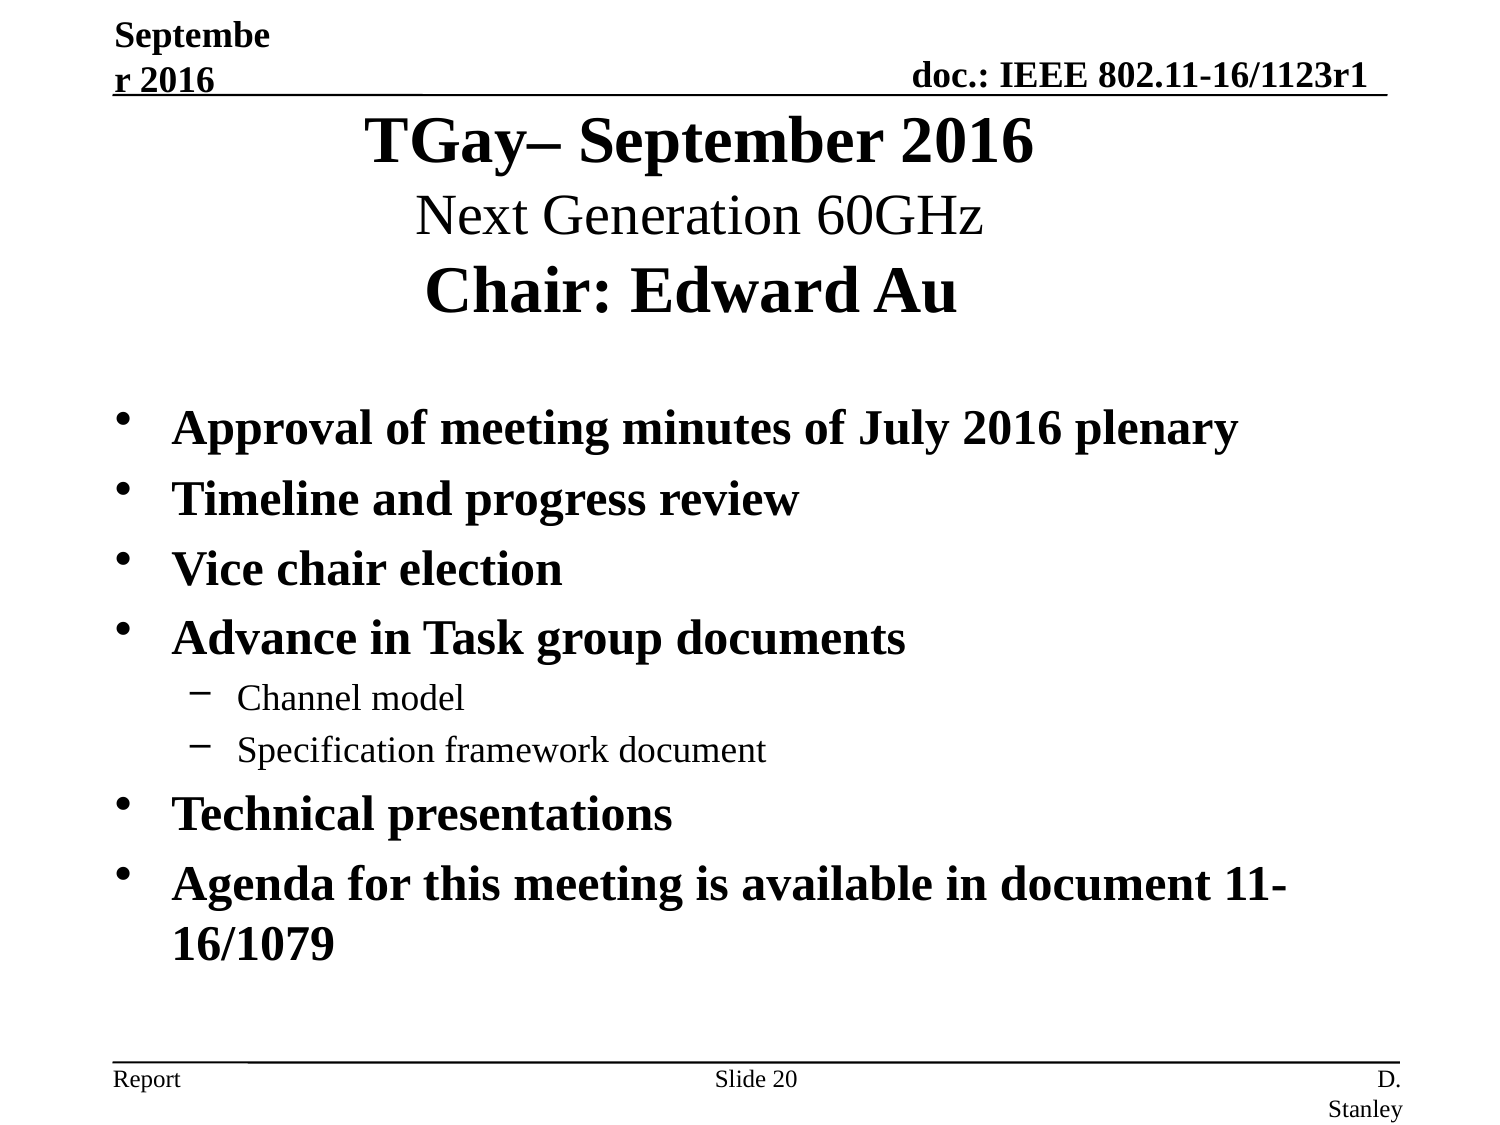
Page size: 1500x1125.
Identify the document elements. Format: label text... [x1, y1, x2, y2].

list Approval of meeting minutes of July 2016 plenary Timeline and progress review Vice chair election Advance in Task group documents Channel model Specification framework document Technical presentations Agenda for this meeting is available in document 11-16/1079 [99, 387, 1388, 938]
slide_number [114, 54, 274, 101]
title TGay– September 2016 Next Generation 60GHz Chair: Edward Au [62, 125, 1338, 388]
footer D. Stanley, HP Enterprise [1325, 1062, 1402, 1093]
slide_number Slide 20 [712, 1062, 800, 1093]
